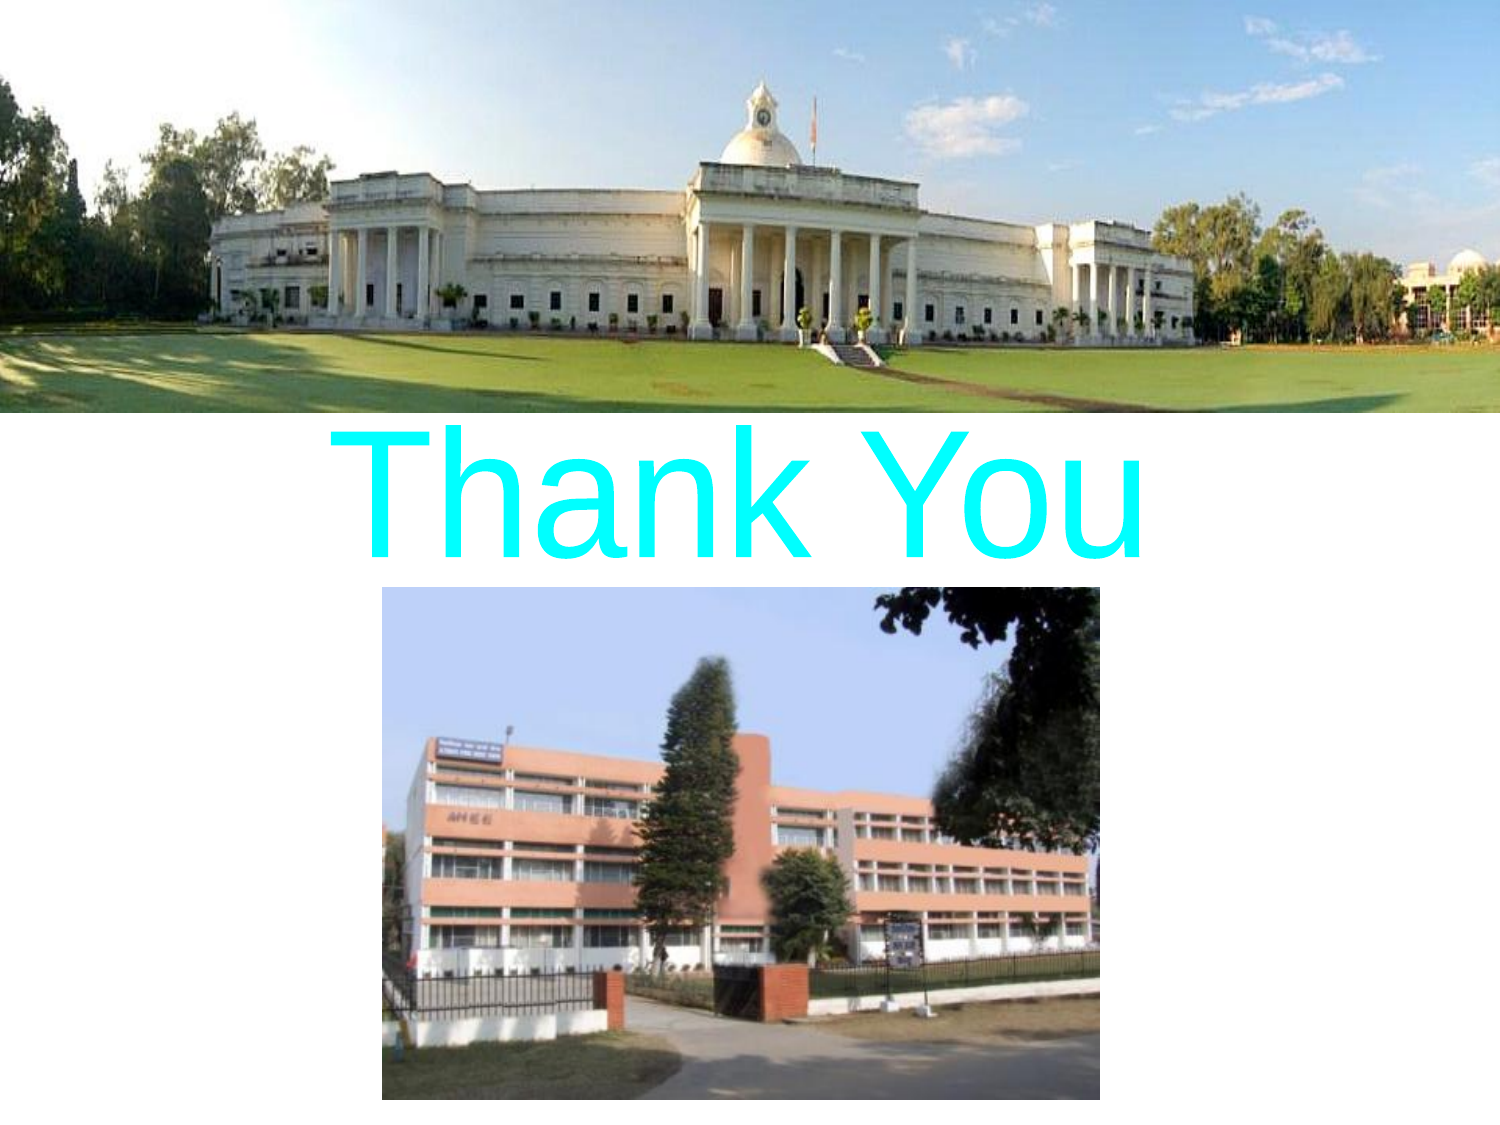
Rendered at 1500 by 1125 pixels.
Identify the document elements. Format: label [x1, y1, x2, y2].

picture [0, 0, 1500, 413]
picture [382, 587, 1101, 1101]
